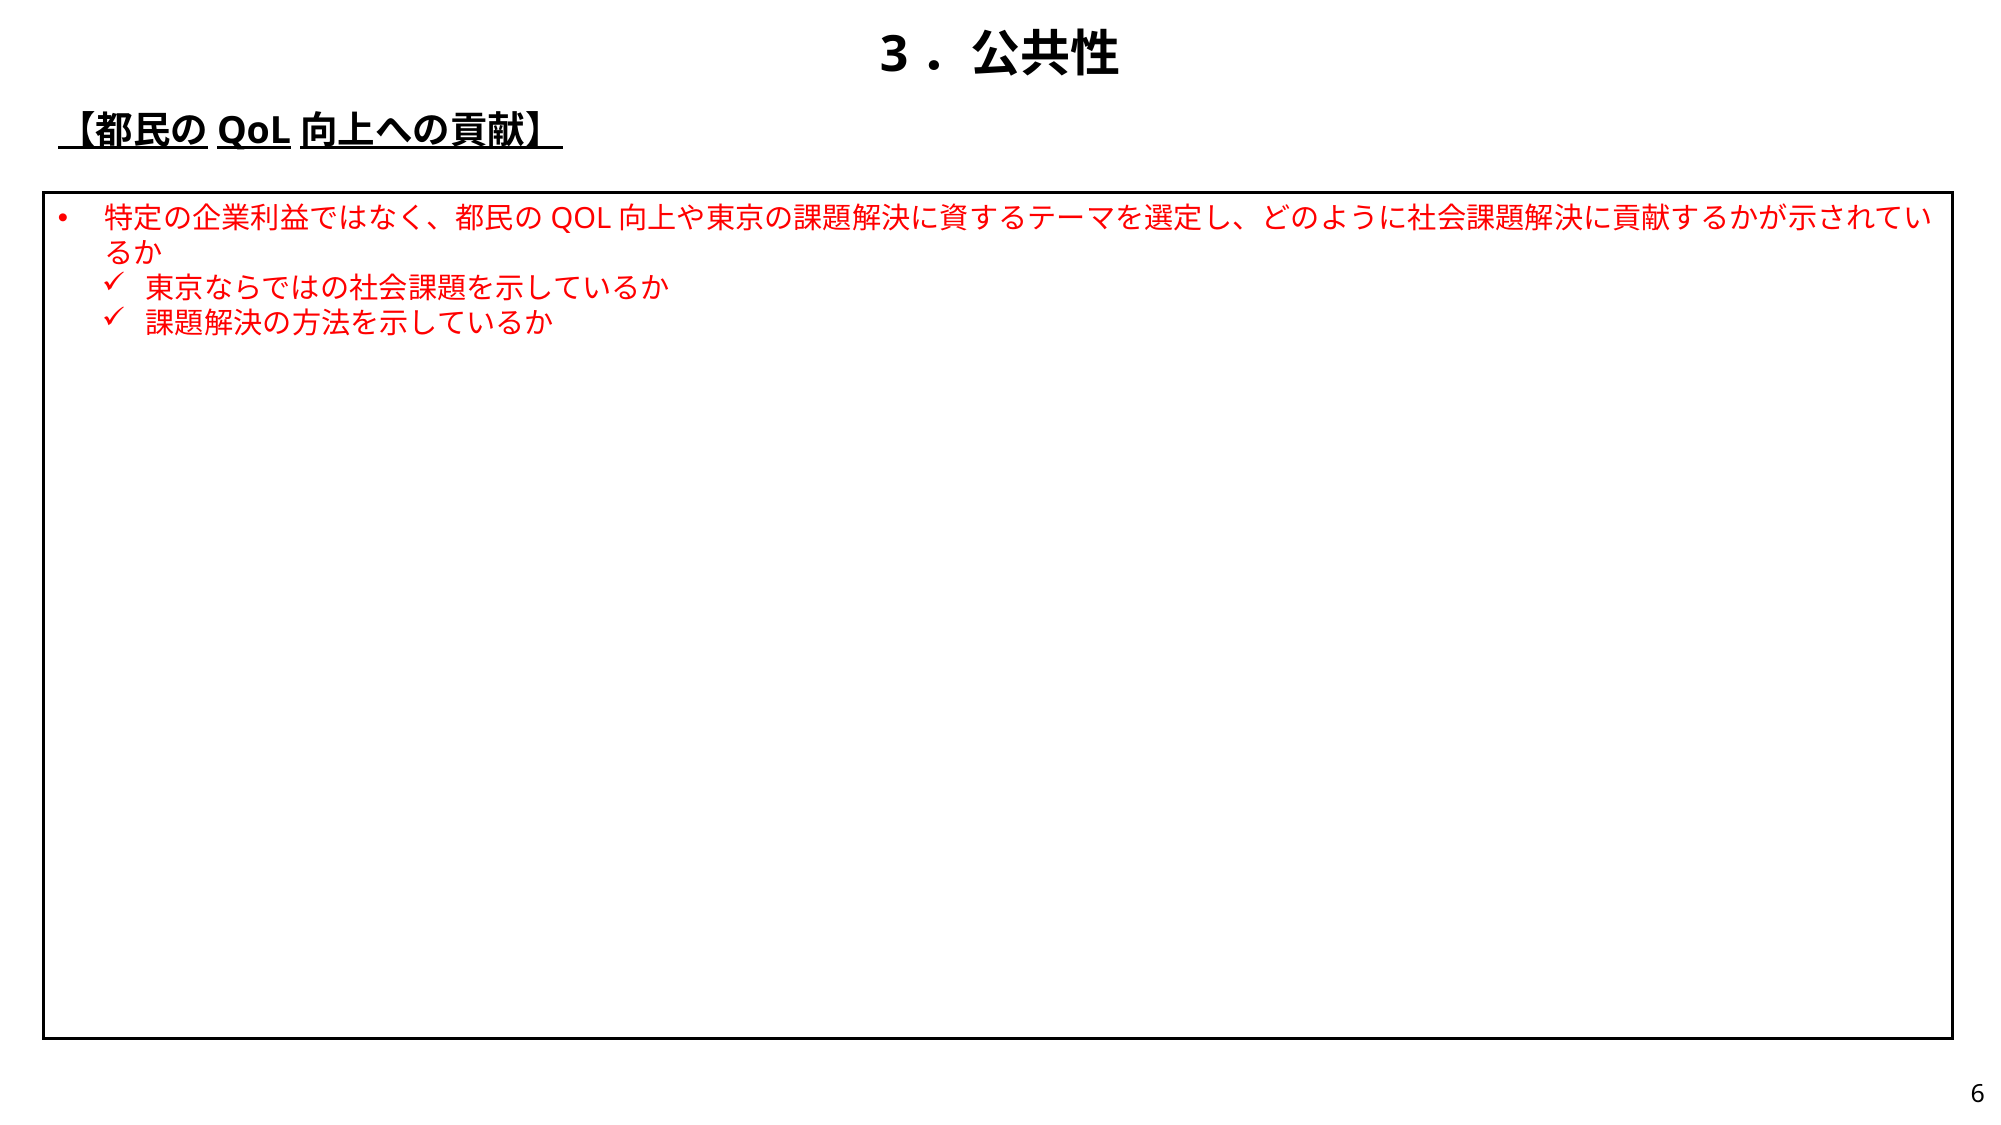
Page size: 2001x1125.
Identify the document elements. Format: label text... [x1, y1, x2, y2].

text_box 【都民のQoL向上への貢献】 [43, 103, 1580, 159]
title 3．公共性 [187, 9, 1813, 102]
text_box 5 [1634, 1065, 2000, 1125]
text_box 特定の企業利益ではなく、都民のQOL向上や東京の課題解決に資するテーマを選定し、どのように社会課題解決に貢献するかが示されているか 東京ならではの社会課題を示しているか 課題解決の方法を示しているか [42, 191, 1953, 1039]
